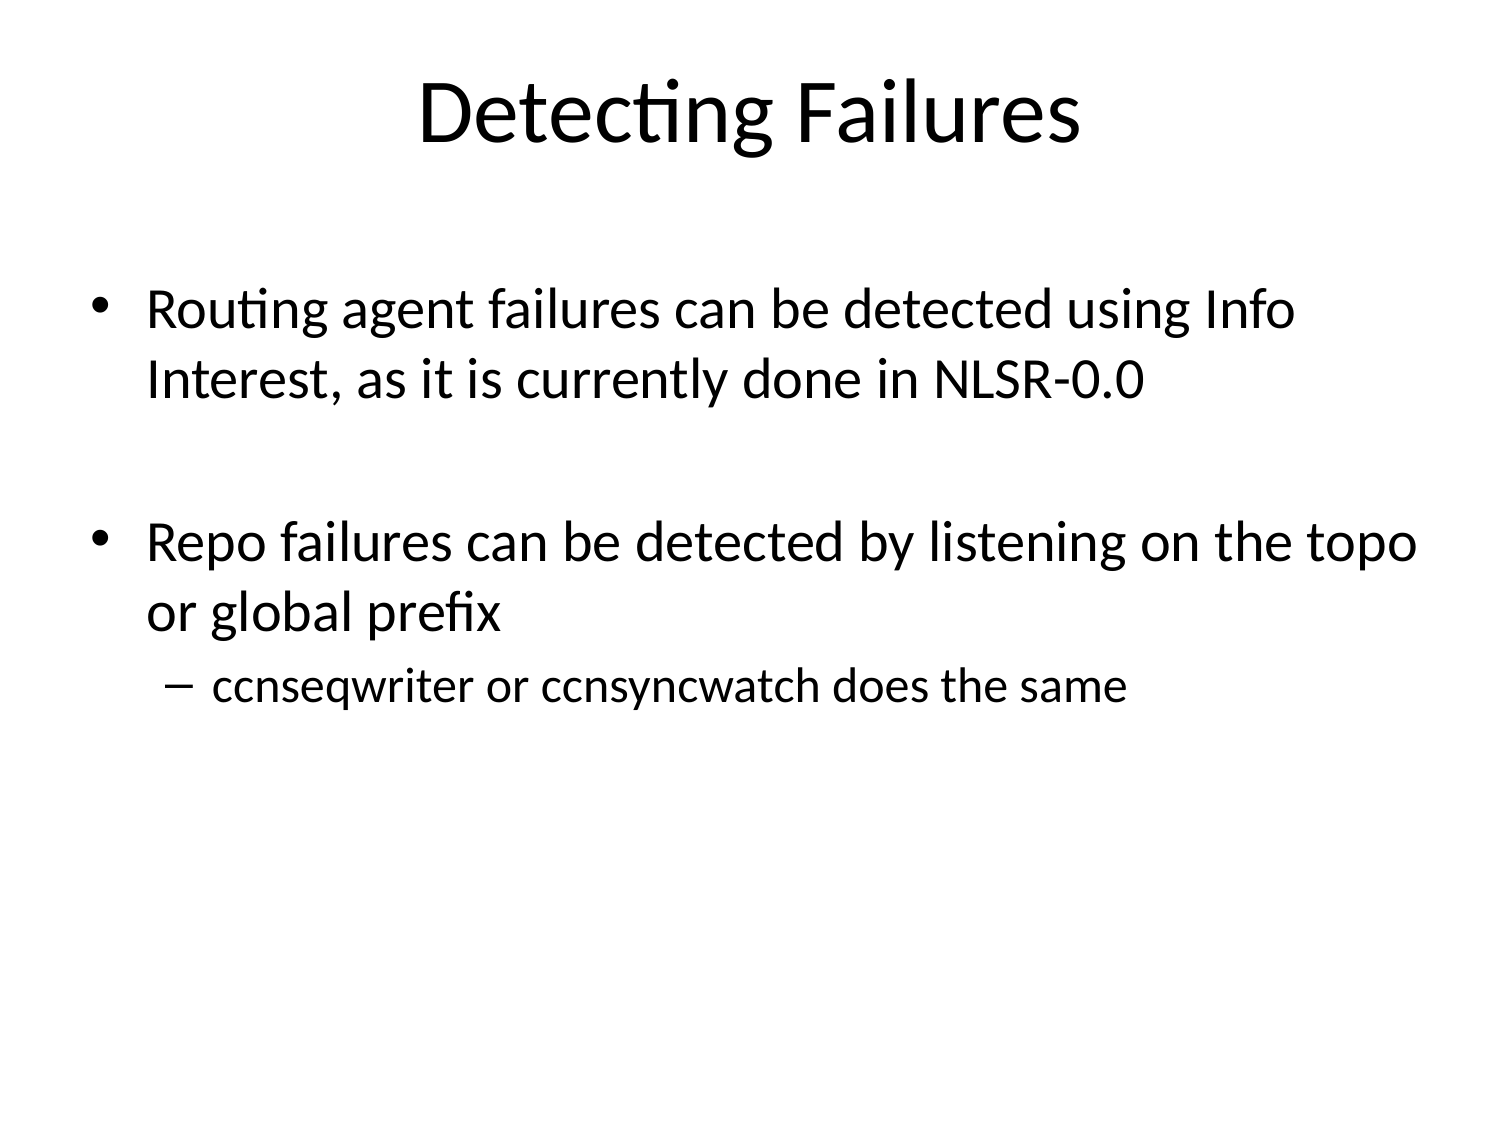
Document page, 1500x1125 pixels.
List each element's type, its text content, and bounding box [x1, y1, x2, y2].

title Detecting Failures [75, 12, 1425, 200]
list Routing agent failures can be detected using Info Interest, as it is currently done in NLSR-0.0 Repo failures can be detected by listening on the topo or global prefix ccnseqwriter or ccnsyncwatch does the same [75, 262, 1438, 1005]
